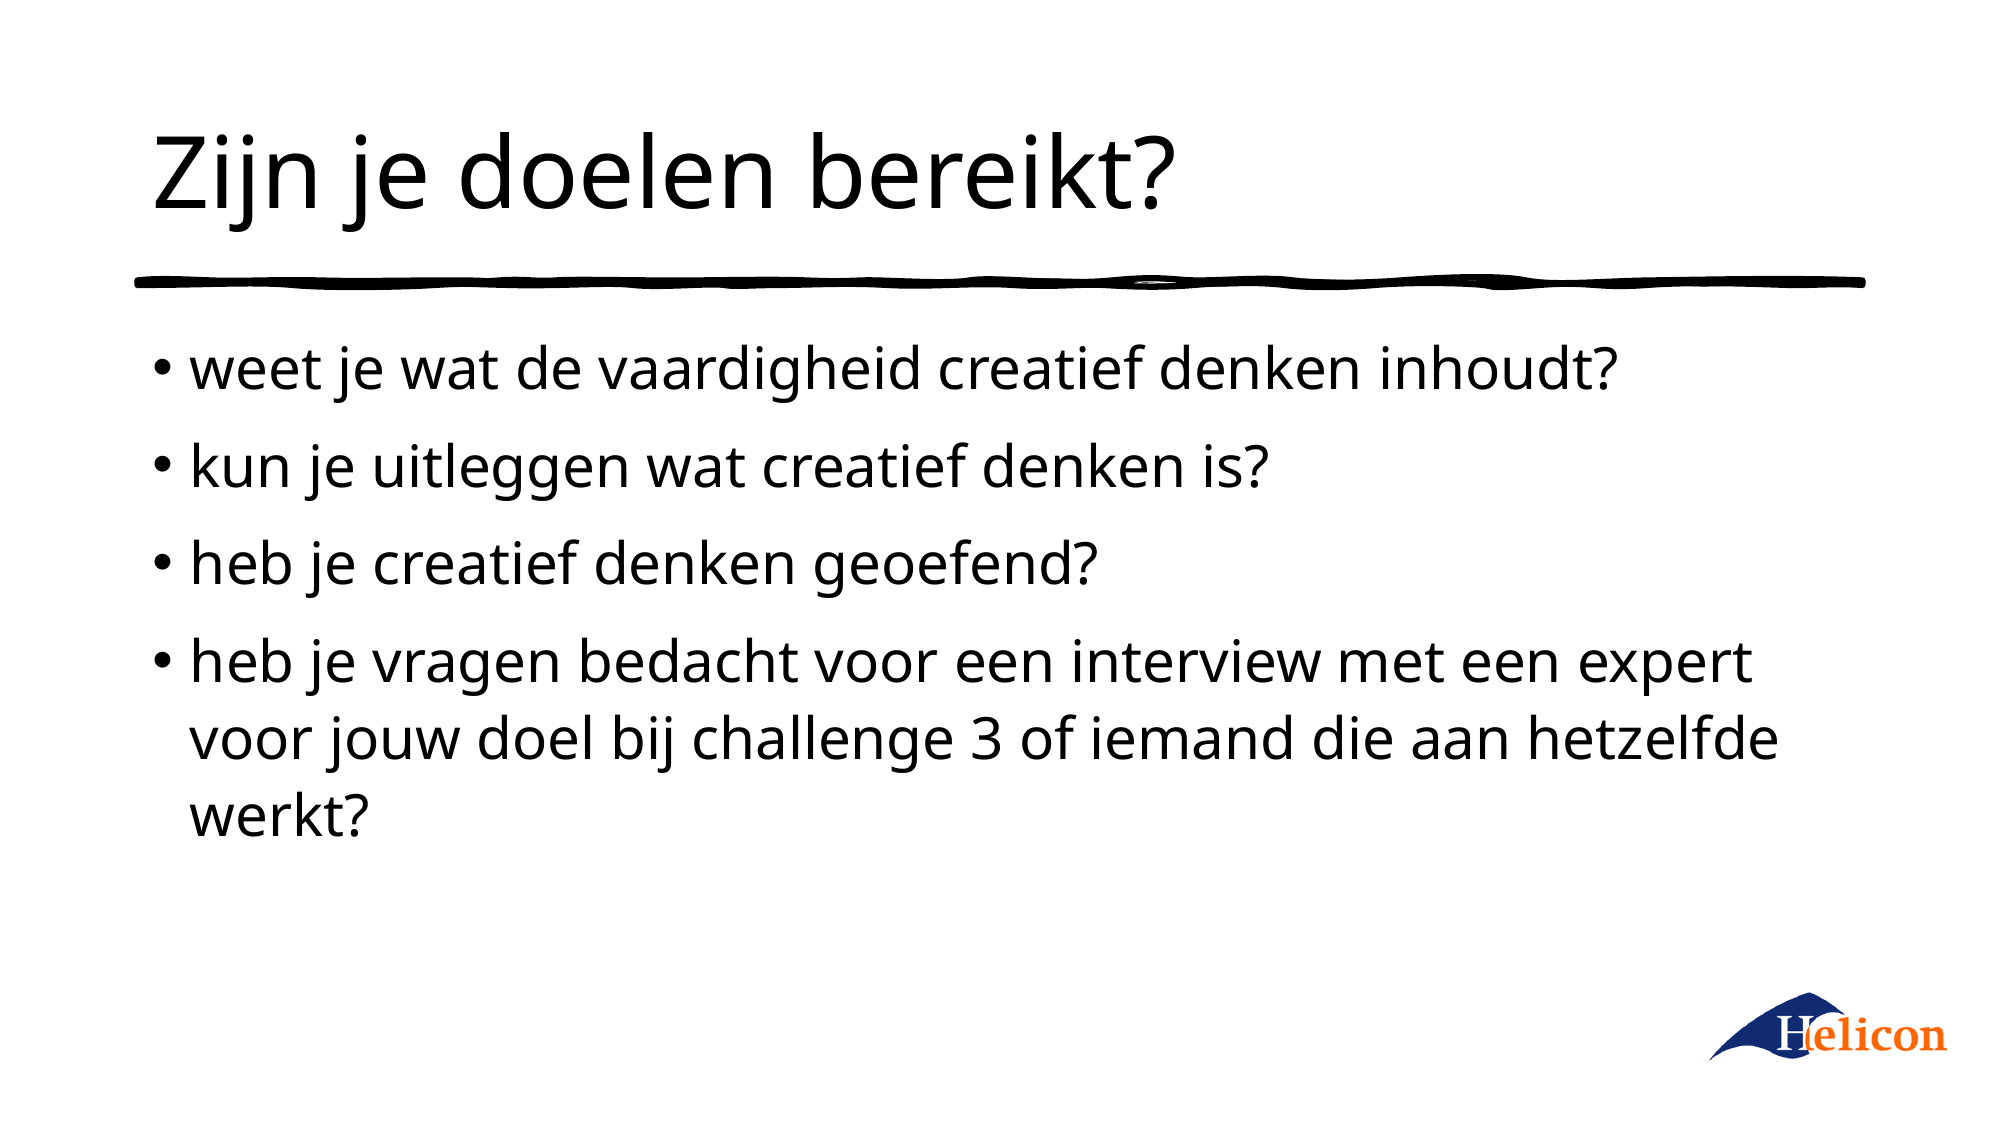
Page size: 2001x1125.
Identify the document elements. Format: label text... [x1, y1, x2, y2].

title Zijn je doelen bereikt? [137, 59, 1863, 278]
picture [1671, 952, 2000, 1125]
list weet je wat de vaardigheid creatief denken inhoudt? kun je uitleggen wat creatief denken is? heb je creatief denken geoefend? heb je vragen bedacht voor een interview met een expert voor jouw doel bij challenge 3 of iemand die aan hetzelfde werkt? [137, 316, 1863, 1014]
